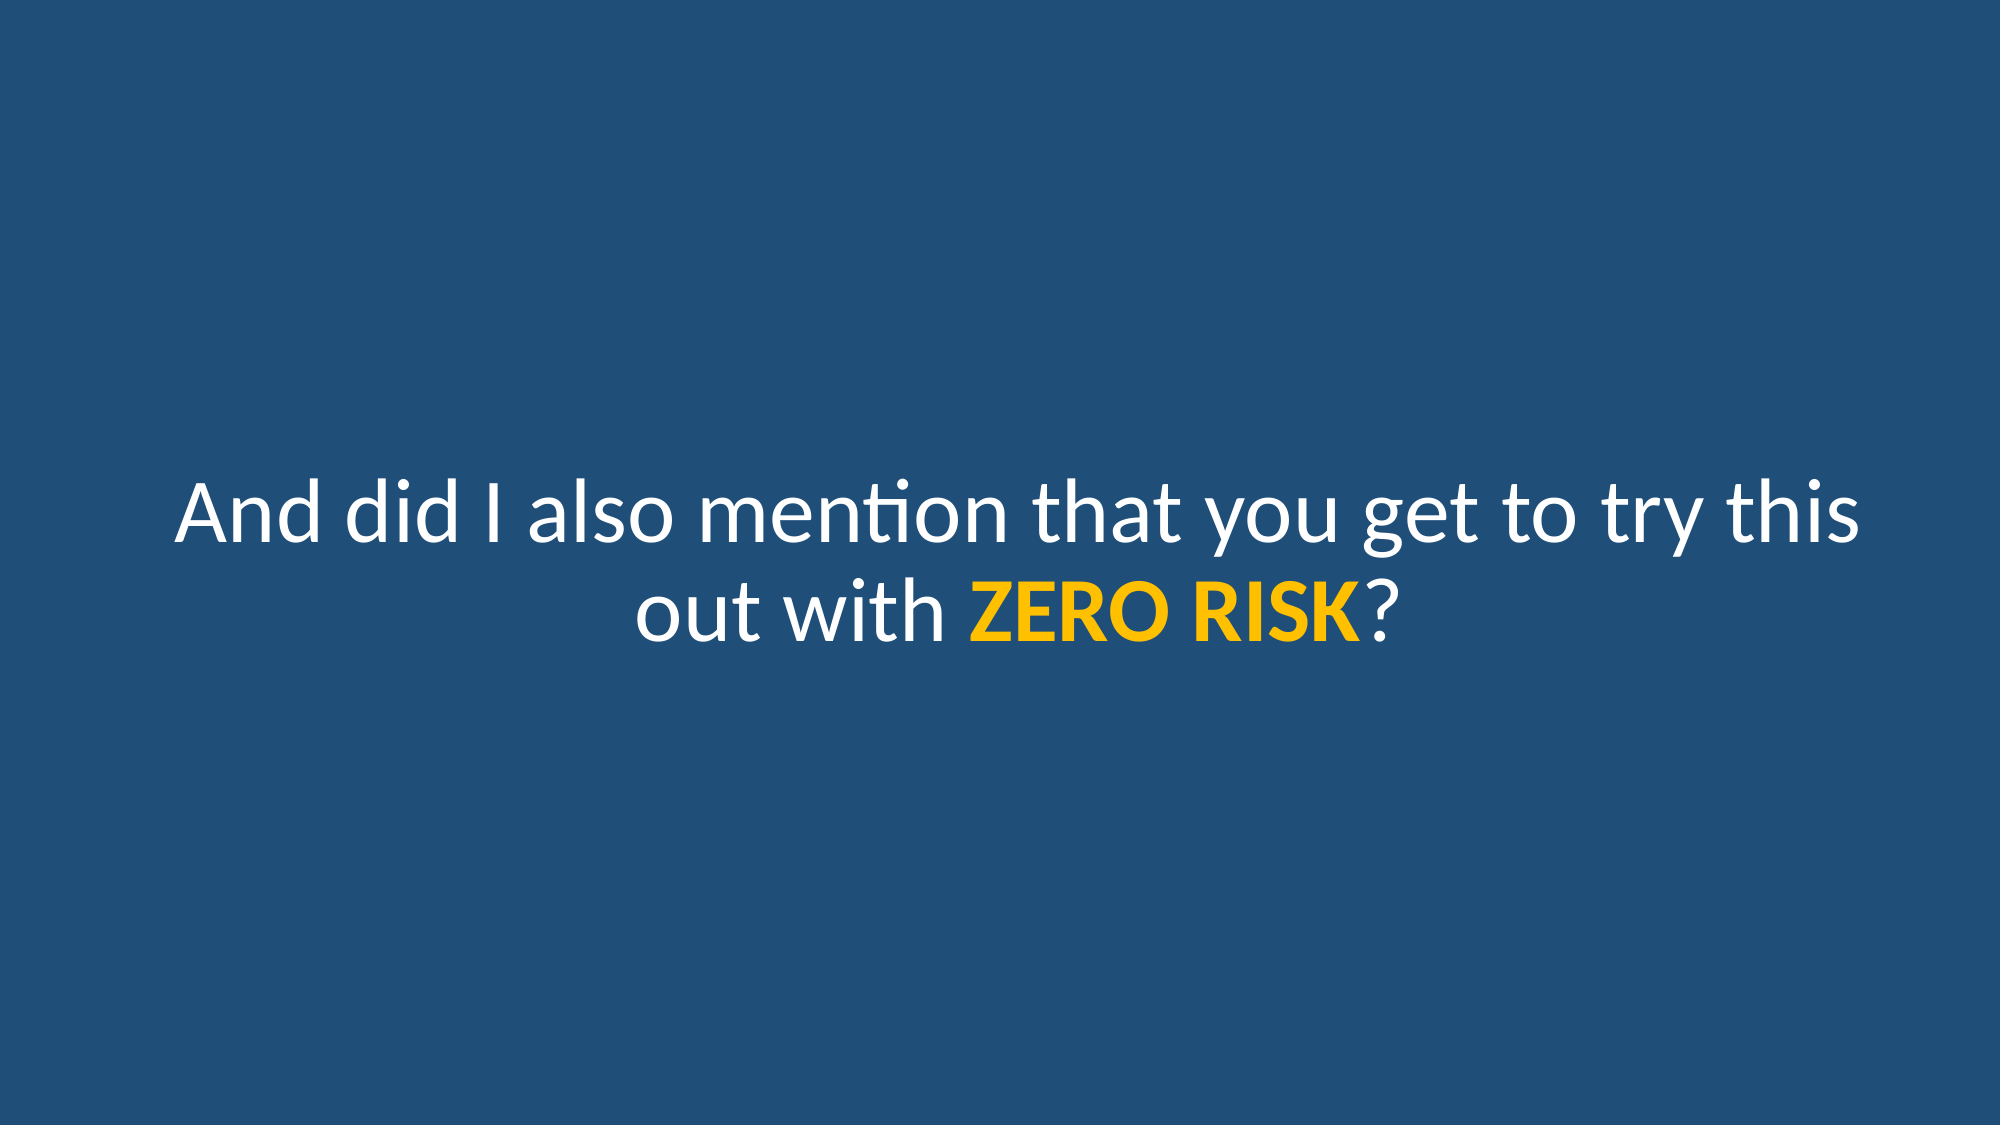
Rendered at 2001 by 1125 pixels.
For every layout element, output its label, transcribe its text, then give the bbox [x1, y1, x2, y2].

list And did I also mention that you get to try this out with ZERO RISK? [156, 455, 1882, 969]
